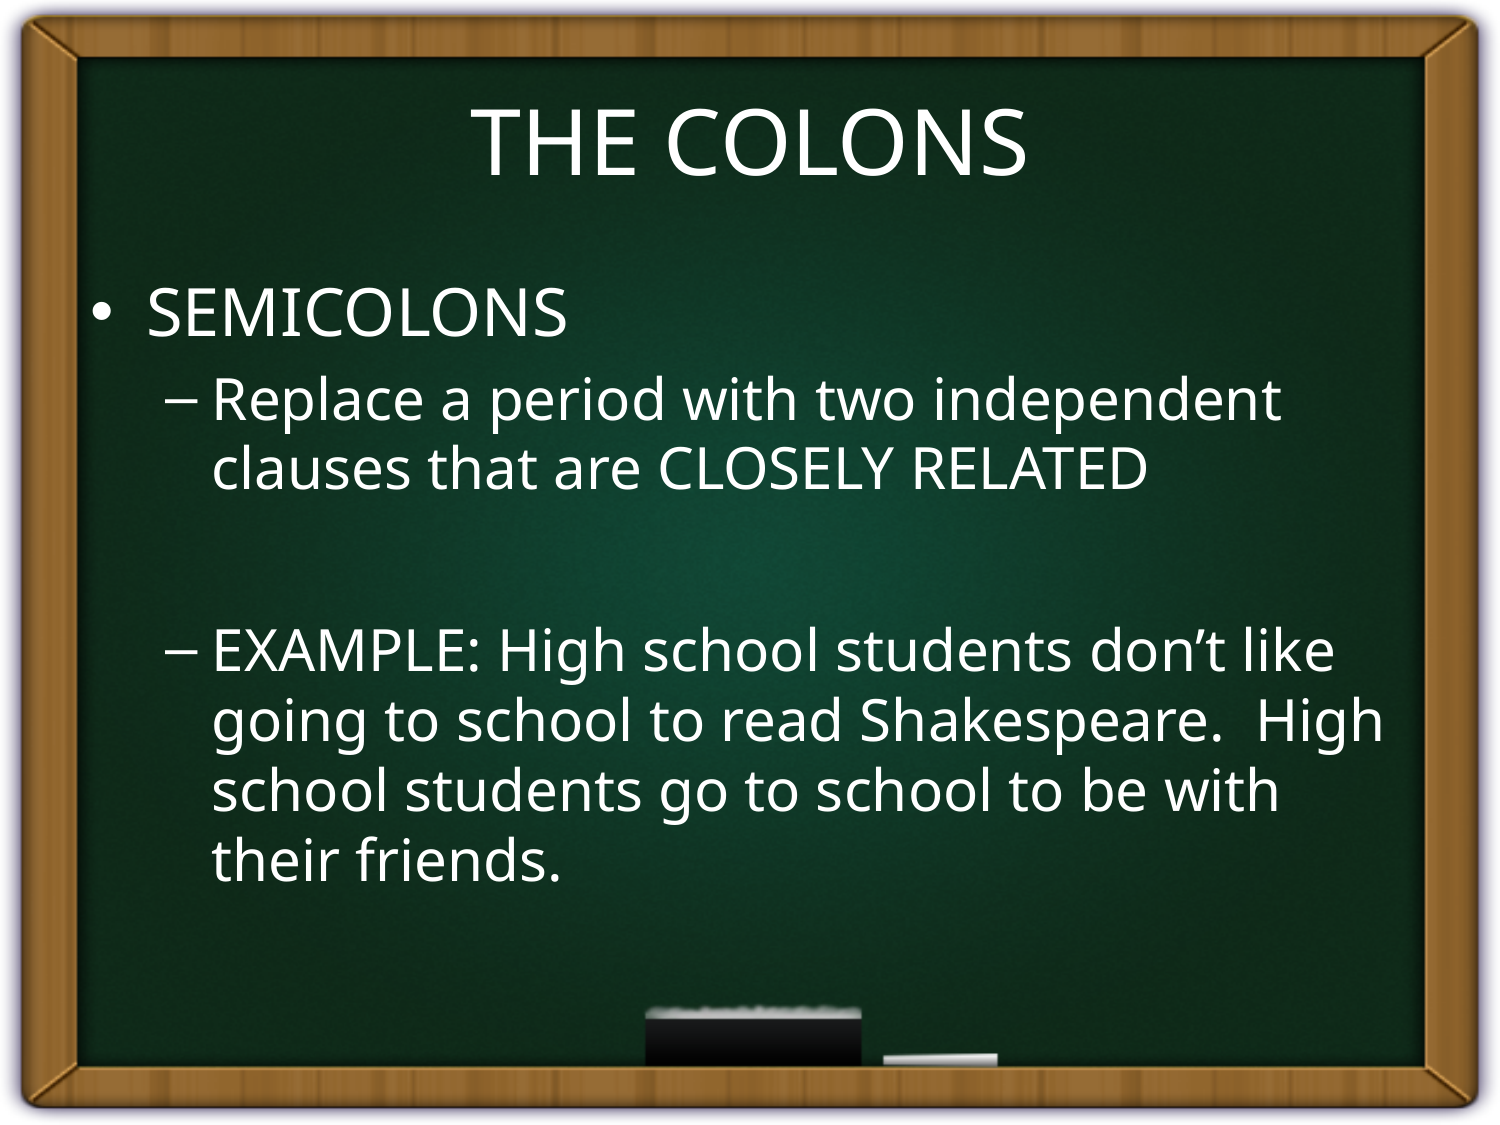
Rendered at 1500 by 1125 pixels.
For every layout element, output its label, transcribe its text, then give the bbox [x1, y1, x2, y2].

picture [0, 0, 1500, 1125]
title THE COLONS [75, 45, 1425, 233]
list SEMICOLONS Replace a period with two independent clauses that are CLOSELY RELATED EXAMPLE: High school students don’t like going to school to read Shakespeare. High school students go to school to be with their friends. [75, 262, 1425, 1005]
